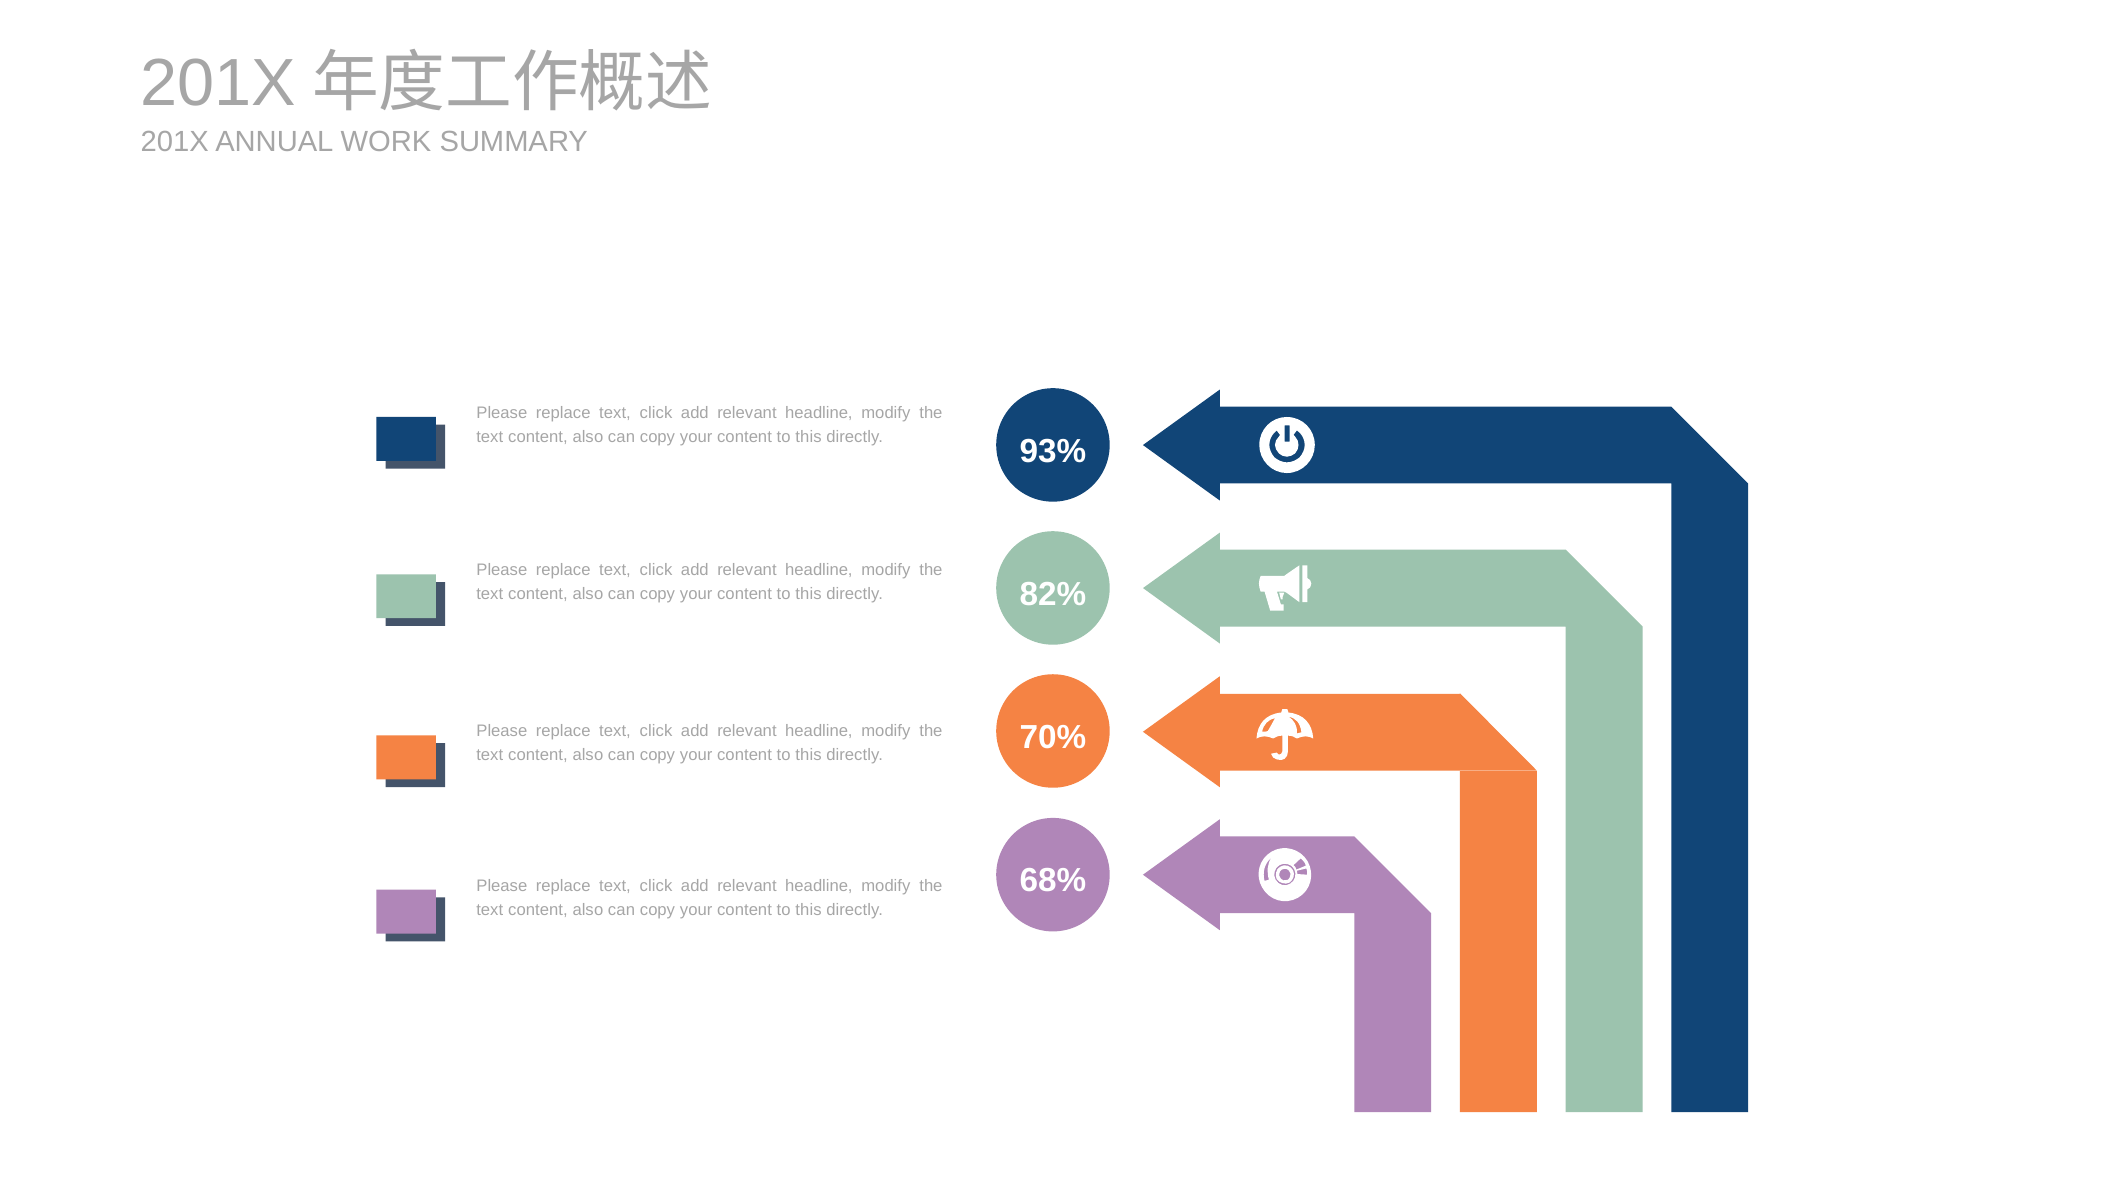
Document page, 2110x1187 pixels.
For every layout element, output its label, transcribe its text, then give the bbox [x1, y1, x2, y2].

text_box Please replace text, click add relevant headline, modify the text content, also can copy your content to this directly. [461, 547, 959, 611]
text_box Please replace text, click add relevant headline, modify the text content, also can copy your content to this directly. [461, 390, 959, 453]
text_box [376, 889, 446, 942]
text_box Please replace text, click add relevant headline, modify the text content, also can copy your content to this directly. [461, 708, 959, 772]
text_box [996, 817, 1110, 932]
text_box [996, 674, 1110, 788]
text_box Please replace text, click add relevant headline, modify the text content, also can copy your content to this directly. [461, 863, 959, 926]
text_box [1142, 389, 1749, 1112]
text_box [996, 388, 1110, 502]
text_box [376, 735, 446, 788]
text_box 201X ANNUAL WORK SUMMARY [140, 122, 602, 158]
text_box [376, 416, 446, 469]
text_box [996, 531, 1110, 645]
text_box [376, 574, 446, 626]
text_box 201X年度工作概述 [140, 38, 789, 119]
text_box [1142, 819, 1432, 1112]
